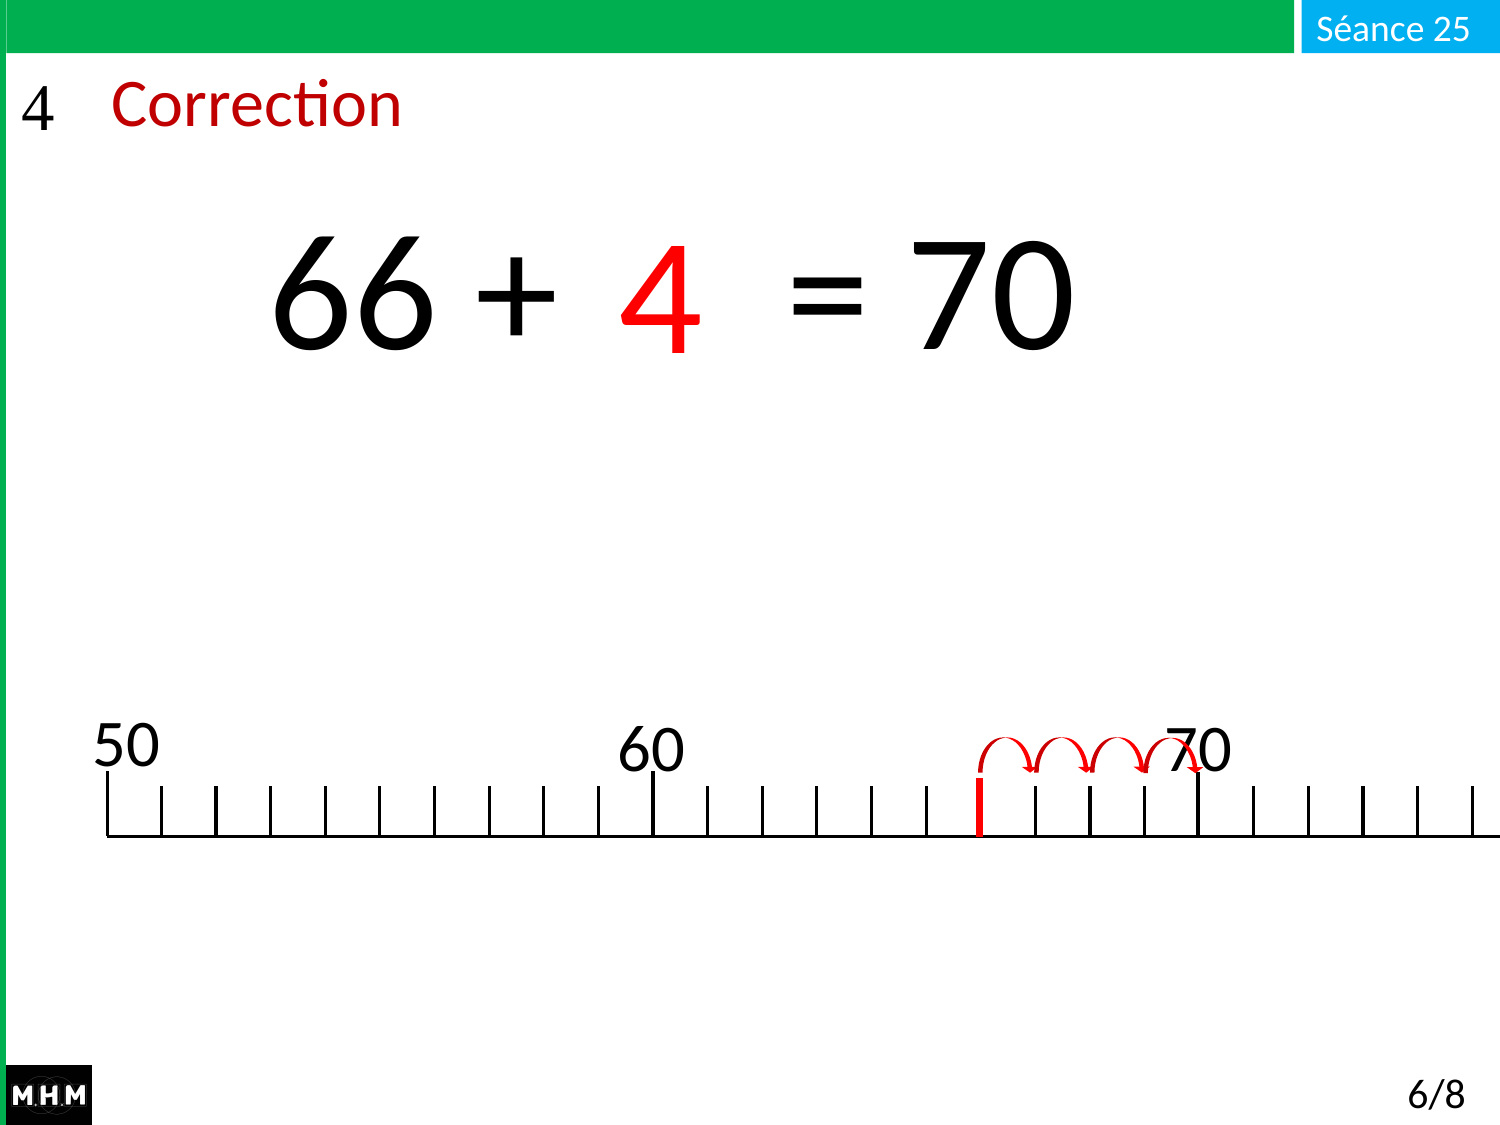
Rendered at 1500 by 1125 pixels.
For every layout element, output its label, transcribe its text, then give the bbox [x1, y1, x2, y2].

picture [6, 1065, 92, 1125]
list 6/8 [1373, 1064, 1500, 1125]
text_box 66 + … = 70 [215, 175, 1151, 391]
text_box 4 [553, 179, 768, 395]
title Correction [96, 60, 1391, 150]
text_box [77, 692, 1500, 838]
